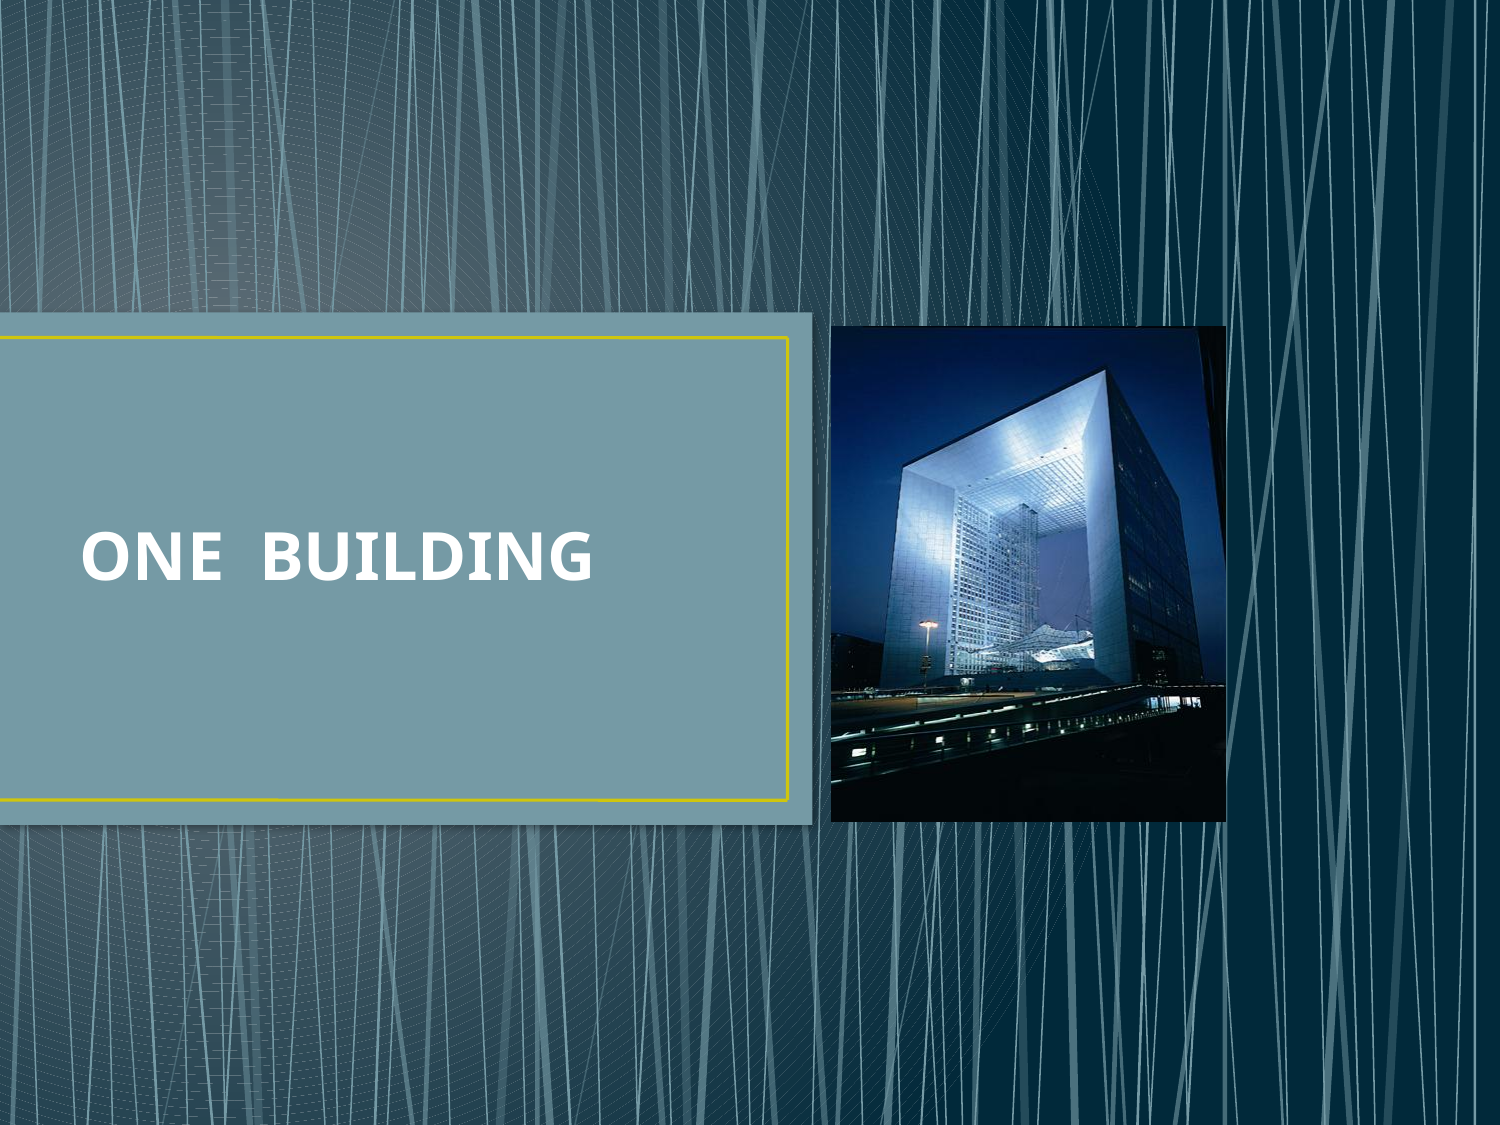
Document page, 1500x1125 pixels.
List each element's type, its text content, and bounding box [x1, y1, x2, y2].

text_box ONE BUILDING [64, 506, 719, 602]
picture [831, 320, 1226, 823]
picture [1059, 827, 1064, 835]
